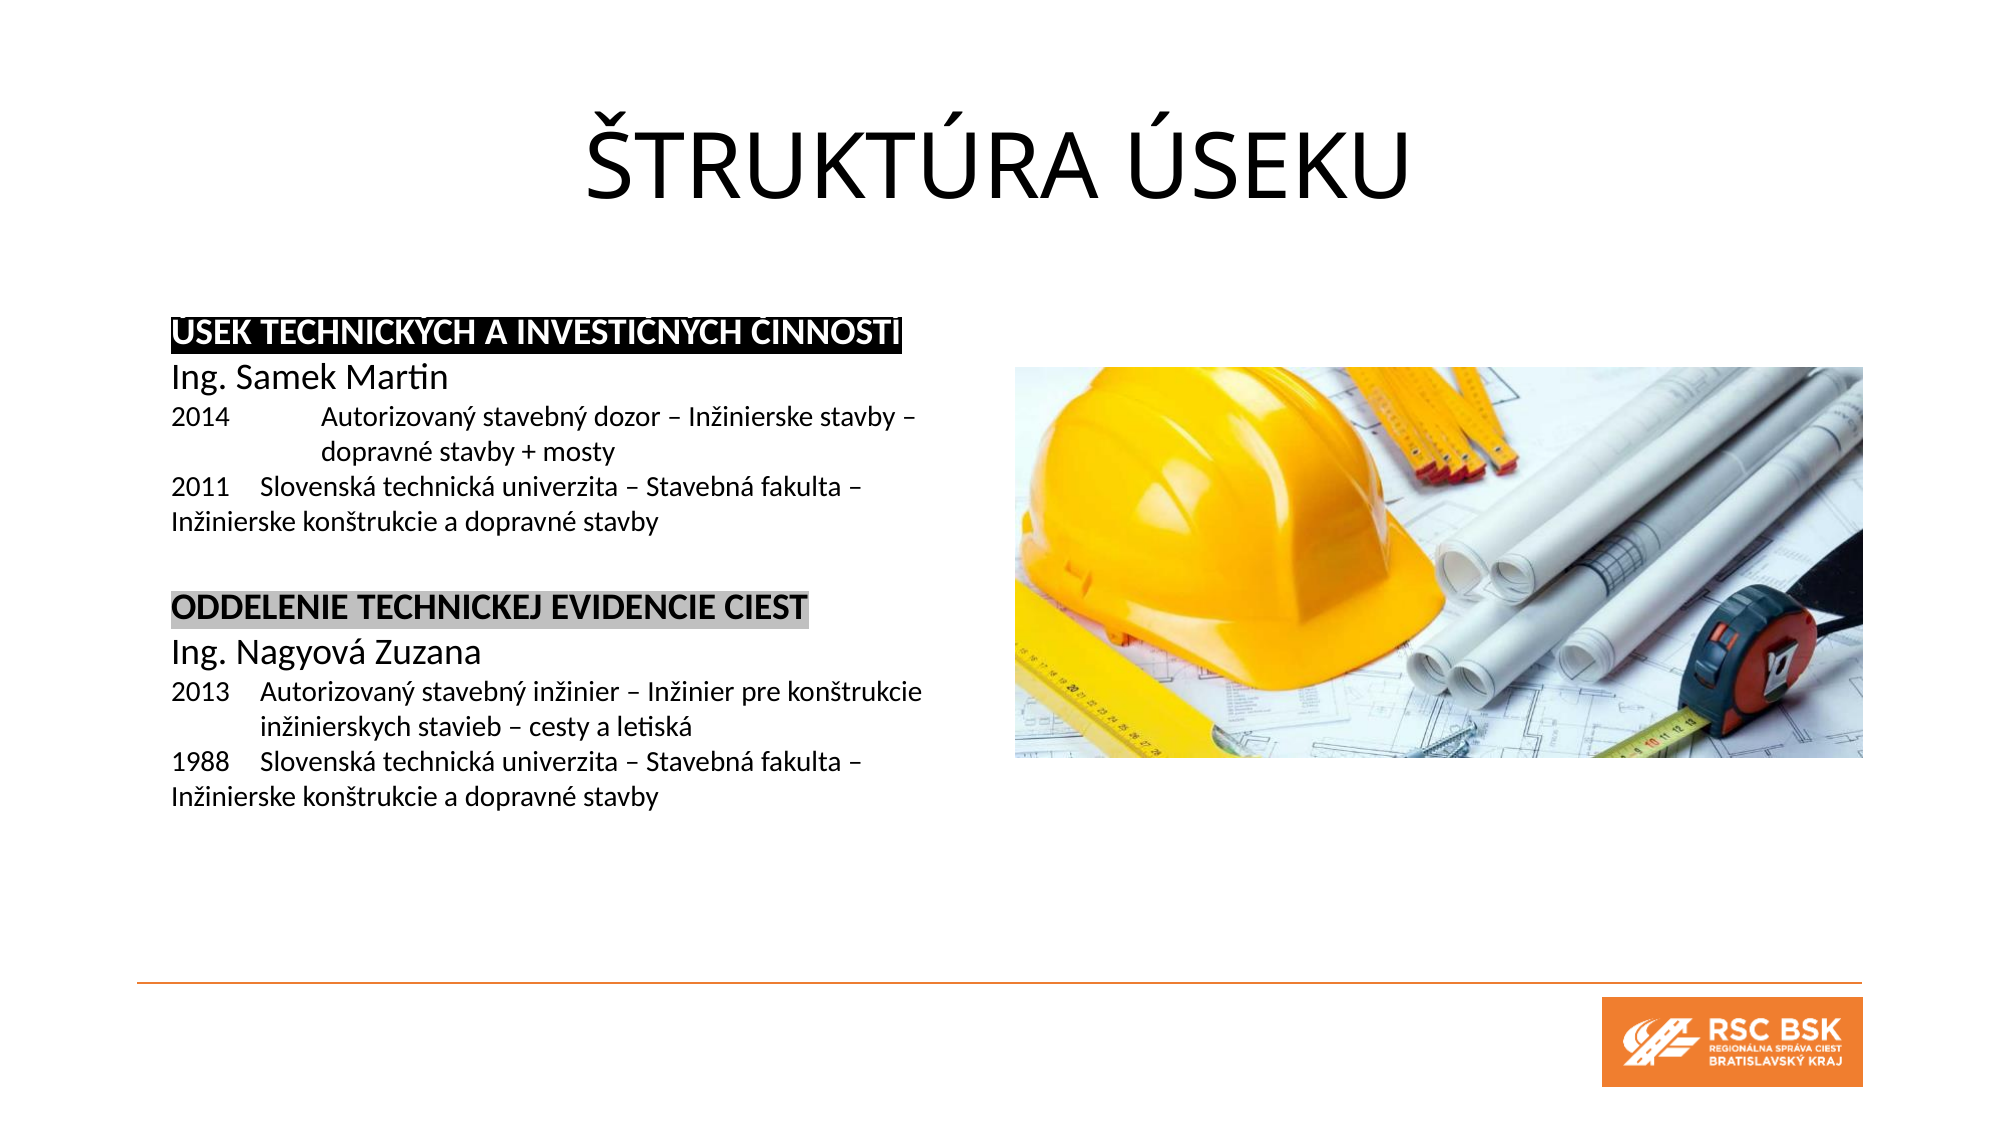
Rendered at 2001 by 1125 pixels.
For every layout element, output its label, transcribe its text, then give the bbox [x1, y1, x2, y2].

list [1602, 997, 1863, 1087]
picture [1015, 367, 1863, 758]
text_box ÚSEK TECHNICKÝCH A INVESTIČNÝCH ČINNOSTÍ Ing. Samek Martin 2014 Autorizovaný stavebný dozor – Inžinierske stavby – dopravné stavby + mosty 2011 Slovenská technická univerzita – Stavebná fakulta – Inžinierske konštrukcie a dopravné stavby ODDELENIE TECHNICKEJ EVIDENCIE CIEST Ing. Nagyová Zuzana 2013 Autorizovaný stavebný inžinier – Inžinier pre konštrukcie inžinierskych stavieb – cesty a letiská 1988 Slovenská technická univerzita – Stavebná fakulta – Inžinierske konštrukcie a dopravné stavby [156, 299, 1000, 820]
title ŠTRUKTÚRA ÚSEKU [137, 59, 1863, 278]
